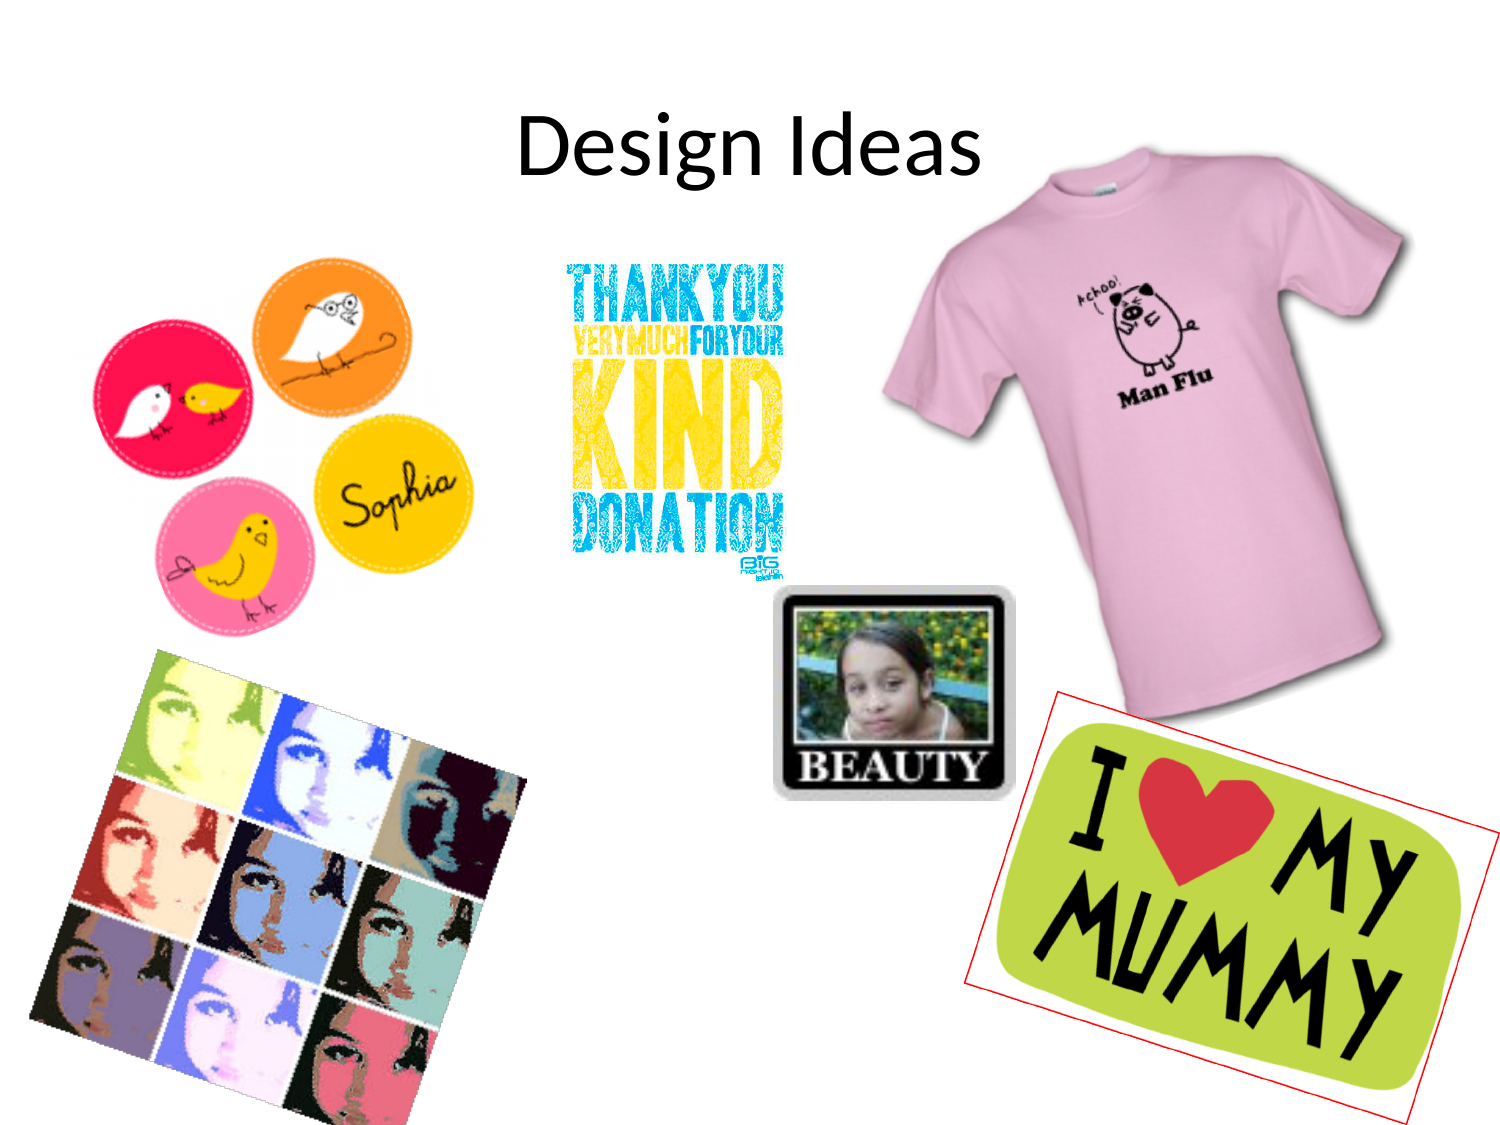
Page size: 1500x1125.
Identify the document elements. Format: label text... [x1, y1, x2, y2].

picture [30, 650, 527, 1125]
picture [72, 142, 1500, 1125]
title Design Ideas [75, 45, 1425, 233]
